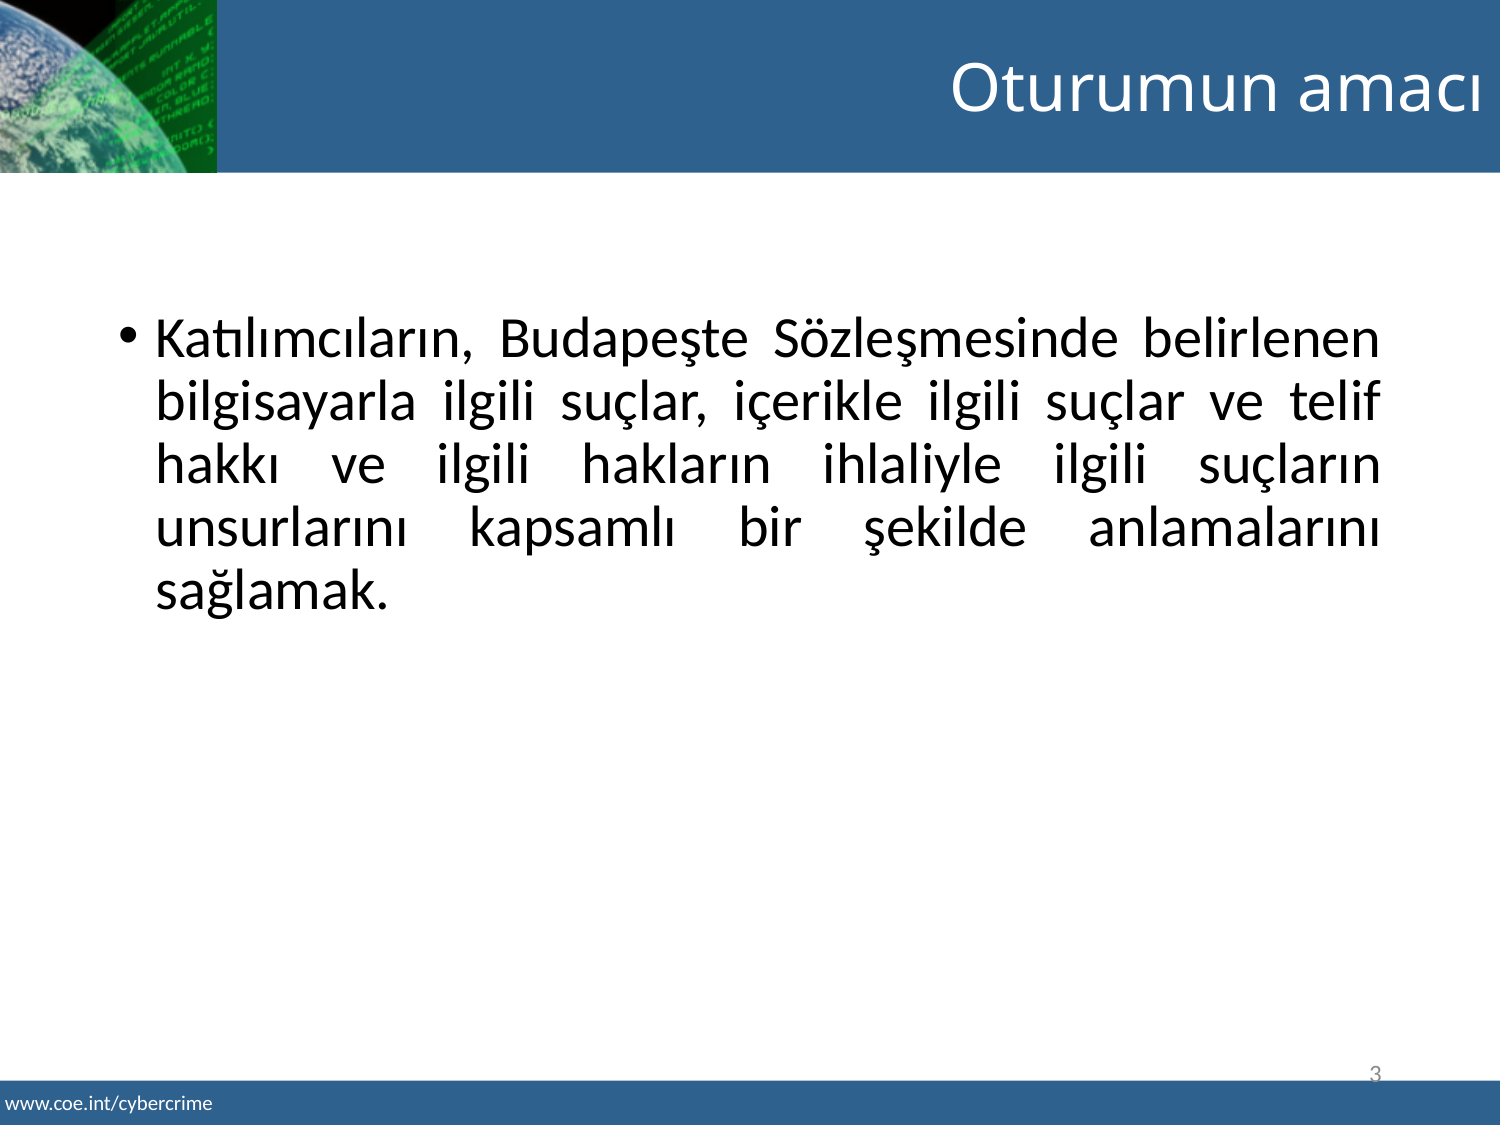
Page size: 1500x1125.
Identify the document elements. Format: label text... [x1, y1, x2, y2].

list Oturumun amacı [421, 0, 1500, 172]
picture [0, 0, 217, 173]
list Katılımcıların, Budapeşte Sözleşmesinde belirlenen bilgisayarla ilgili suçlar, içerikle ilgili suçlar ve telif hakkı ve ilgili hakların ihlaliyle ilgili suçların unsurlarını kapsamlı bir şekilde anlamalarını sağlamak. [103, 299, 1397, 1014]
slide_number 3 [1059, 1042, 1397, 1103]
